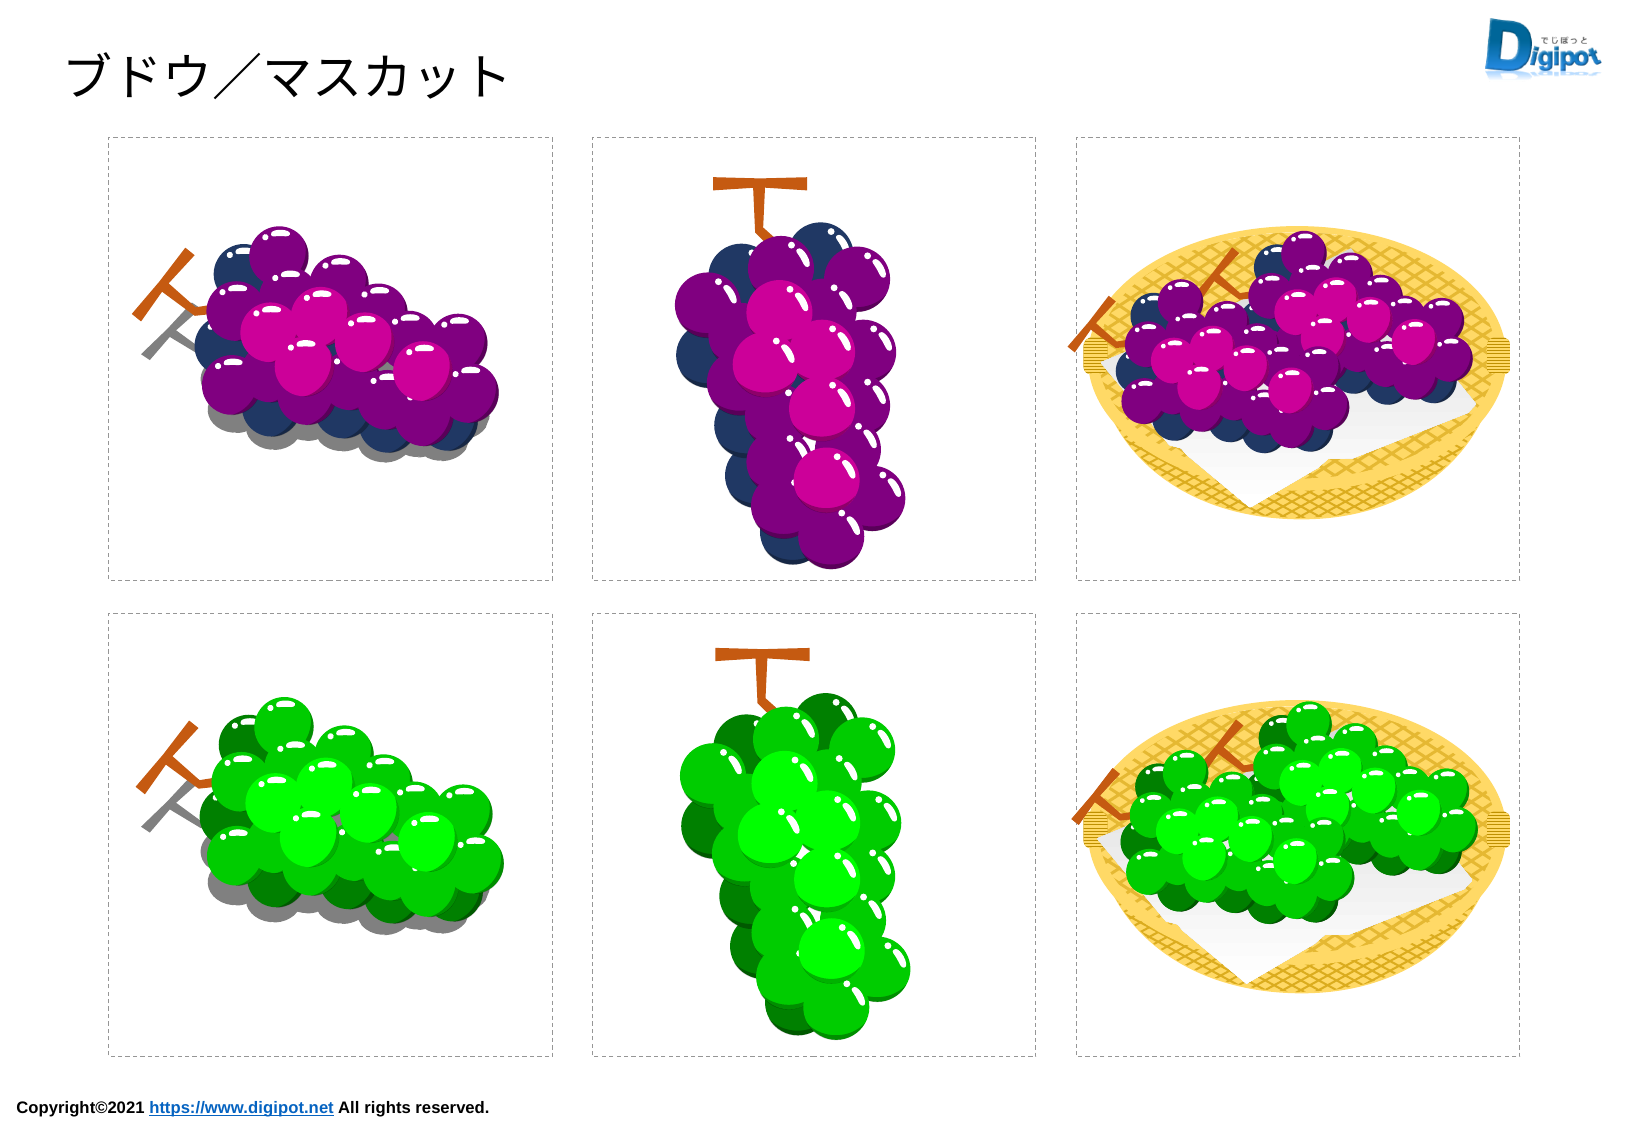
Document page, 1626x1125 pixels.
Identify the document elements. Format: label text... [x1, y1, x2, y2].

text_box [679, 647, 911, 1041]
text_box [674, 177, 906, 570]
picture [1485, 18, 1602, 82]
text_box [1082, 700, 1511, 994]
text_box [1077, 226, 1511, 520]
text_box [140, 717, 506, 936]
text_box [140, 246, 501, 463]
text_box ブドウ／マスカット [47, 38, 528, 113]
